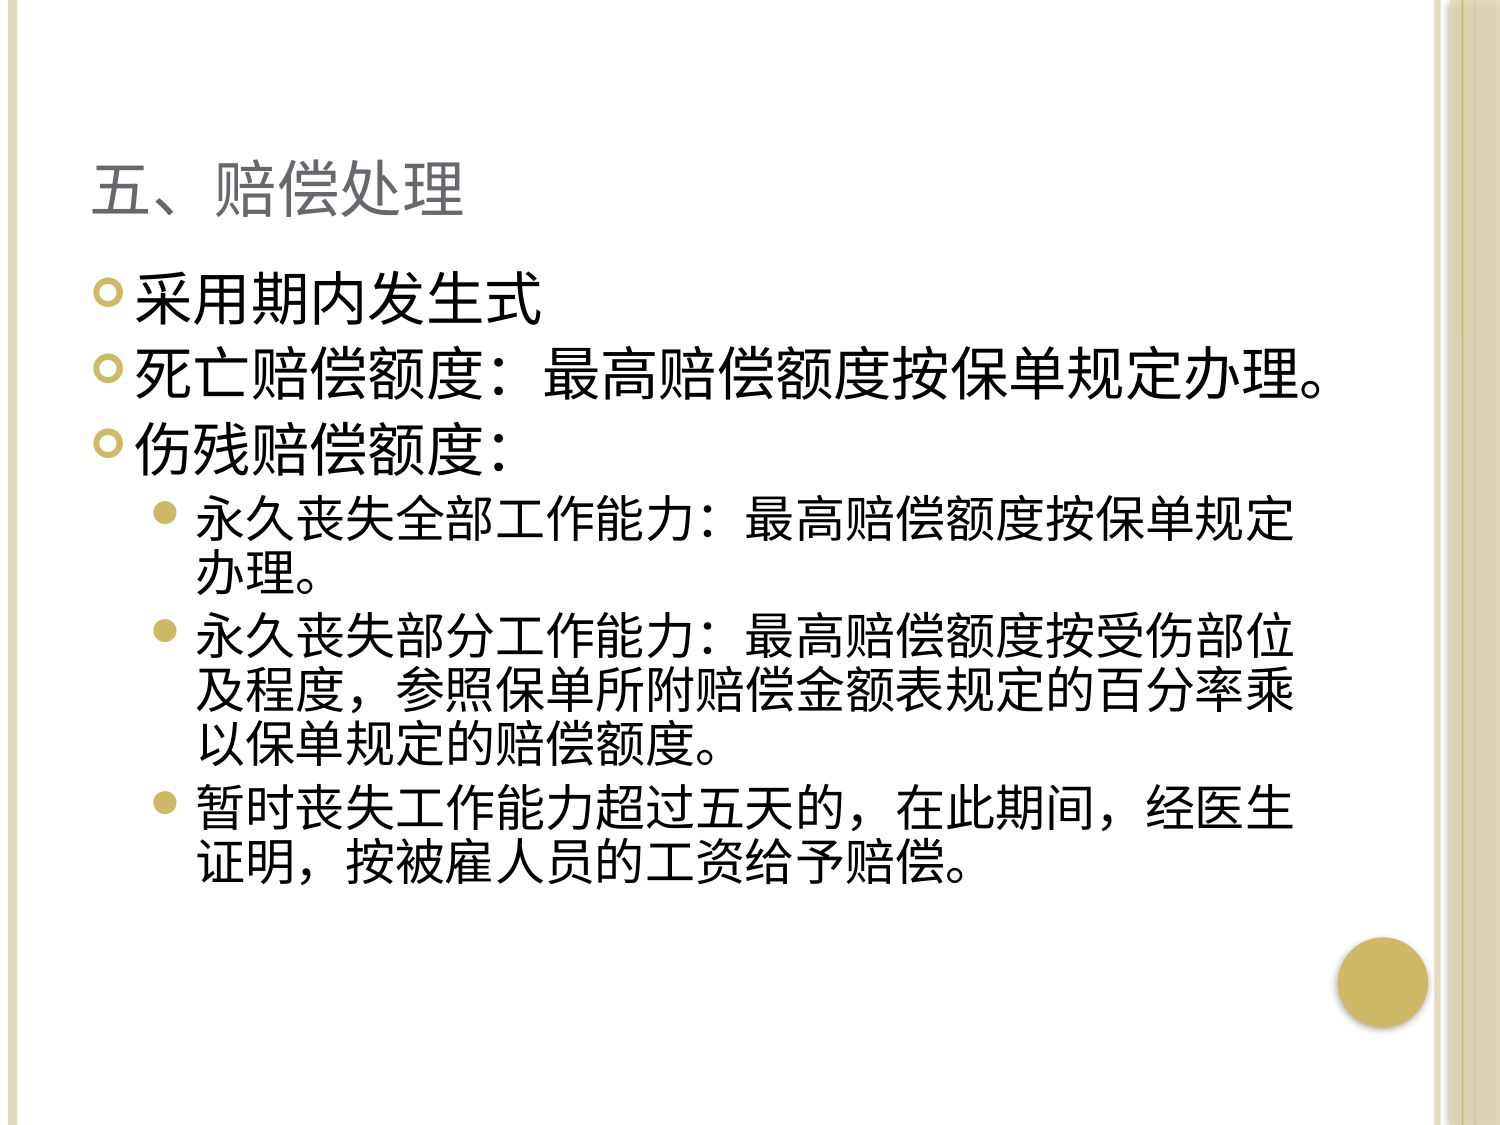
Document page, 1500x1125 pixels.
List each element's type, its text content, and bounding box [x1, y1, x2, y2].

title 五、赔偿处理 [75, 45, 1300, 233]
list 采用期内发生式 死亡赔偿额度：最高赔偿额度按保单规定办理。 伤残赔偿额度： 永久丧失全部工作能力：最高赔偿额度按保单规定办理。 永久丧失部分工作能力：最高赔偿额度按受伤部位及程度，参照保单所附赔偿金额表规定的百分率乘以保单规定的赔偿额度。 暂时丧失工作能力超过五天的，在此期间，经医生证明，按被雇人员的工资给予赔偿。 [74, 262, 1341, 1063]
